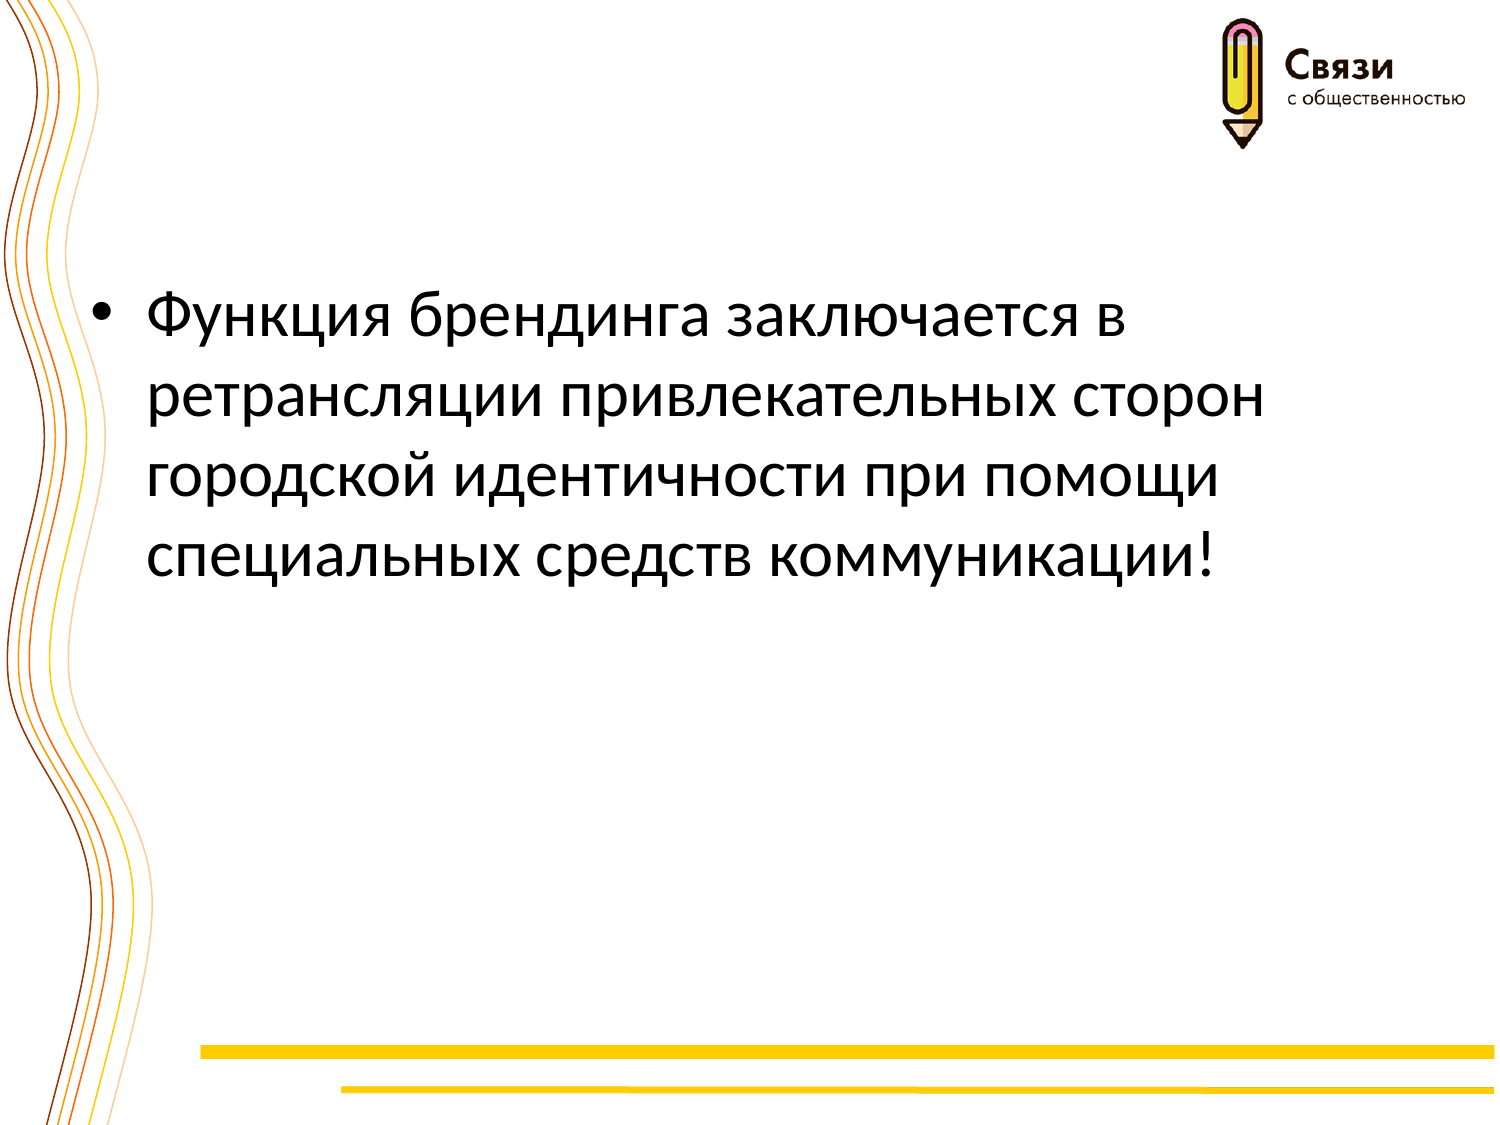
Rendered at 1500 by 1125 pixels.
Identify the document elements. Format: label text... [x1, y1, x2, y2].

picture [199, 1045, 1495, 1059]
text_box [4, 0, 207, 1125]
list Функция брендинга заключается в ретрансляции привлекательных сторон городской идентичности при помощи специальных средств коммуникации! [213, 262, 1425, 1005]
picture [1222, 18, 1472, 150]
picture [339, 1086, 1495, 1095]
